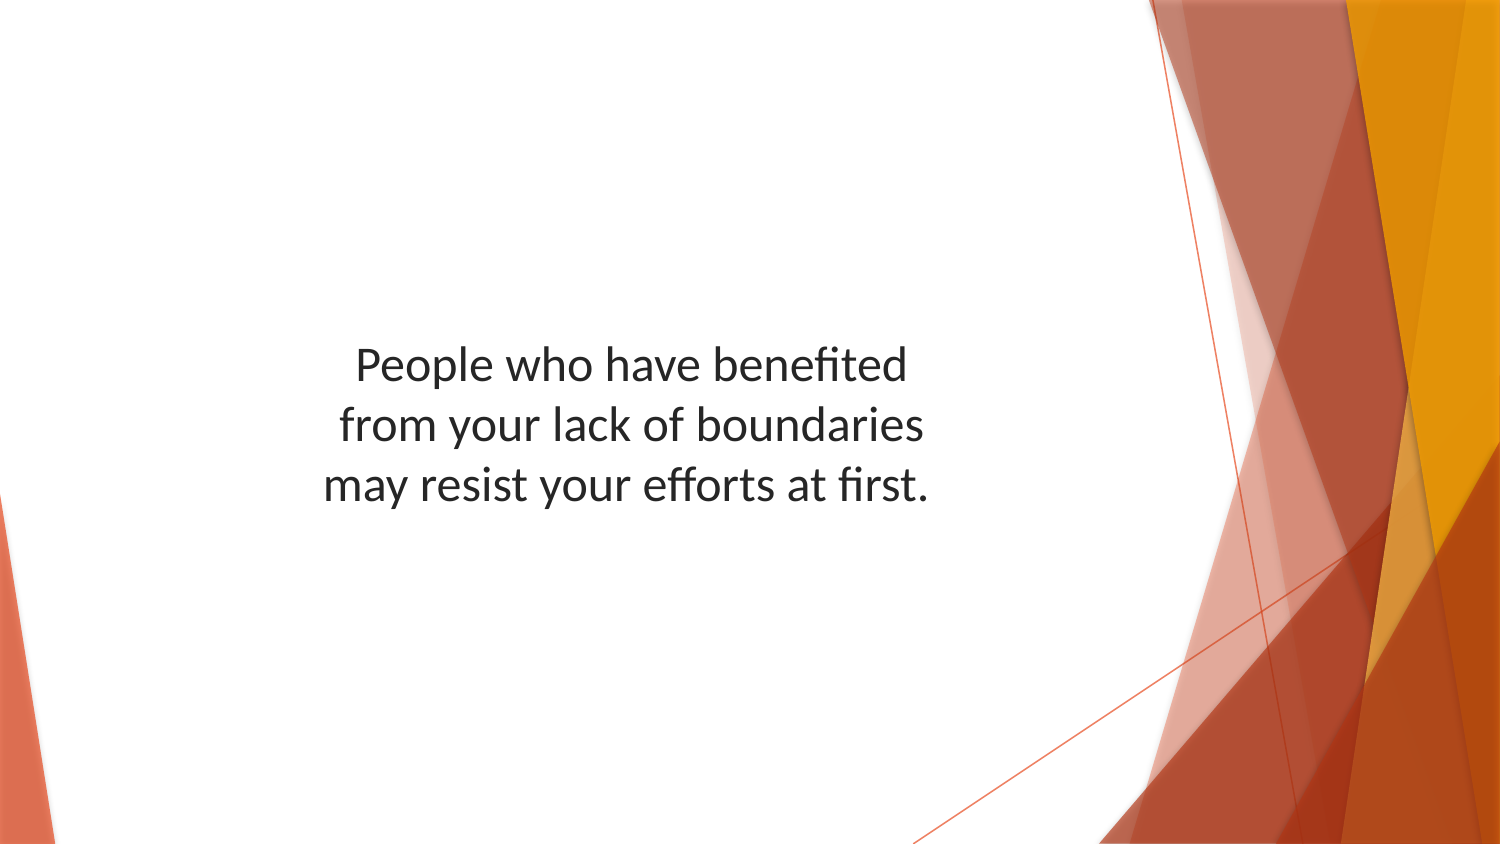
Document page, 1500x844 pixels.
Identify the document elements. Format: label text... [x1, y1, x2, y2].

list People who have benefited from your lack of boundaries may resist your efforts at first. [289, 197, 975, 647]
